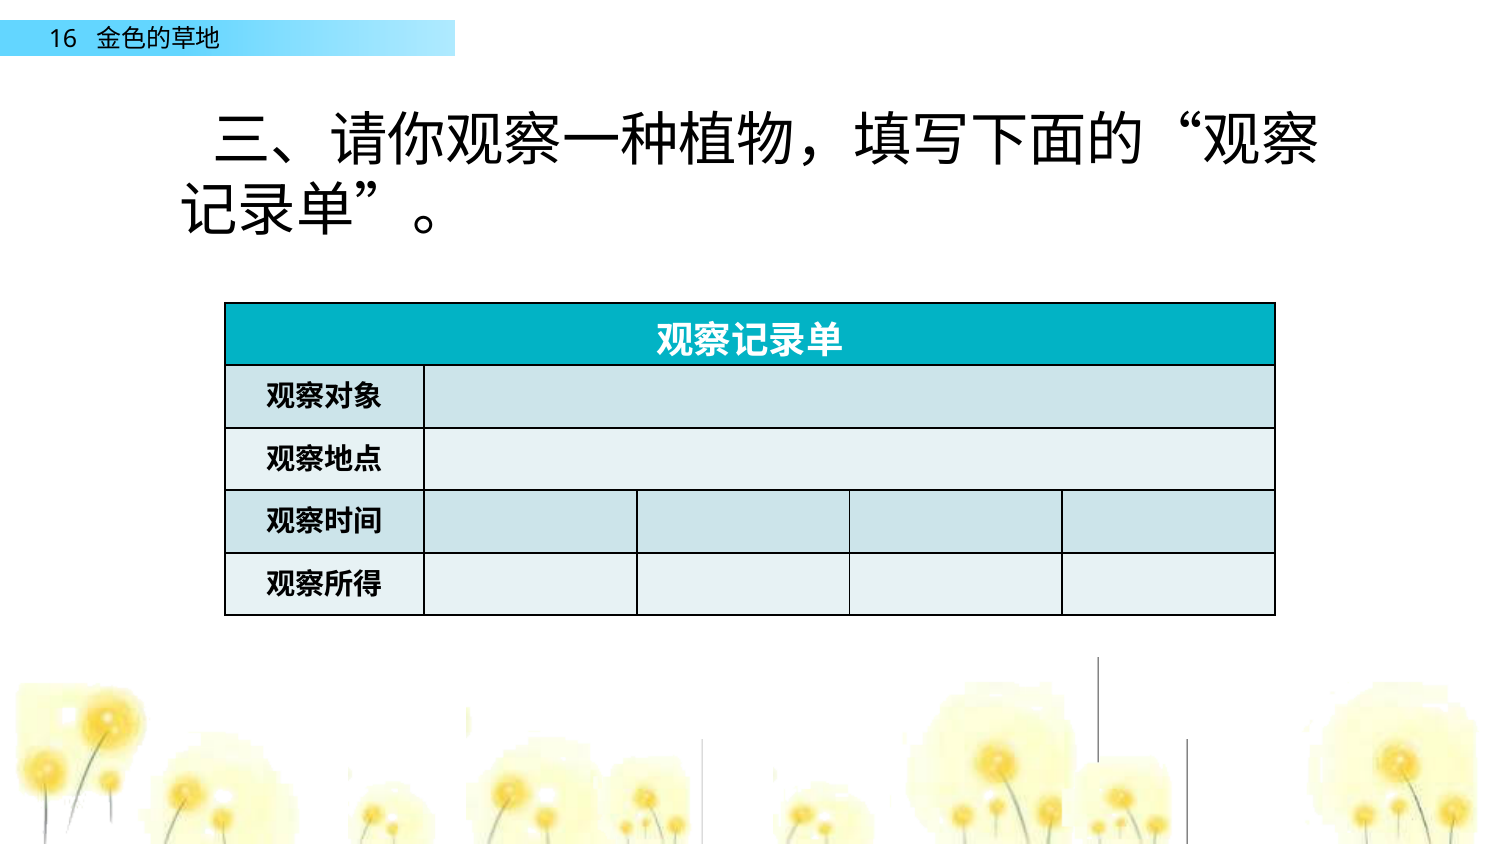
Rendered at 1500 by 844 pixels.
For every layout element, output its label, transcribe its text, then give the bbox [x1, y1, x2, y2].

table_cell [1063, 554, 1274, 614]
table_header 观察记录单 [226, 304, 1274, 364]
table_cell [850, 554, 1061, 614]
table_cell [850, 491, 1061, 552]
table_cell [425, 366, 1274, 427]
text_box 三、请你观察一种植物，填写下面的“观察记录单”。 [168, 96, 1332, 248]
table_cell [425, 429, 1274, 489]
table_cell [638, 491, 849, 552]
table_cell 观察对象 [226, 366, 423, 427]
table_cell 观察地点 [226, 429, 423, 489]
table_cell [1063, 491, 1274, 552]
table_cell 观察时间 [226, 491, 423, 552]
picture [1222, 657, 1500, 844]
picture [0, 657, 1188, 844]
table_cell [425, 554, 636, 614]
table_cell [425, 491, 636, 552]
table_cell [638, 554, 849, 614]
table_cell 观察所得 [226, 554, 423, 614]
